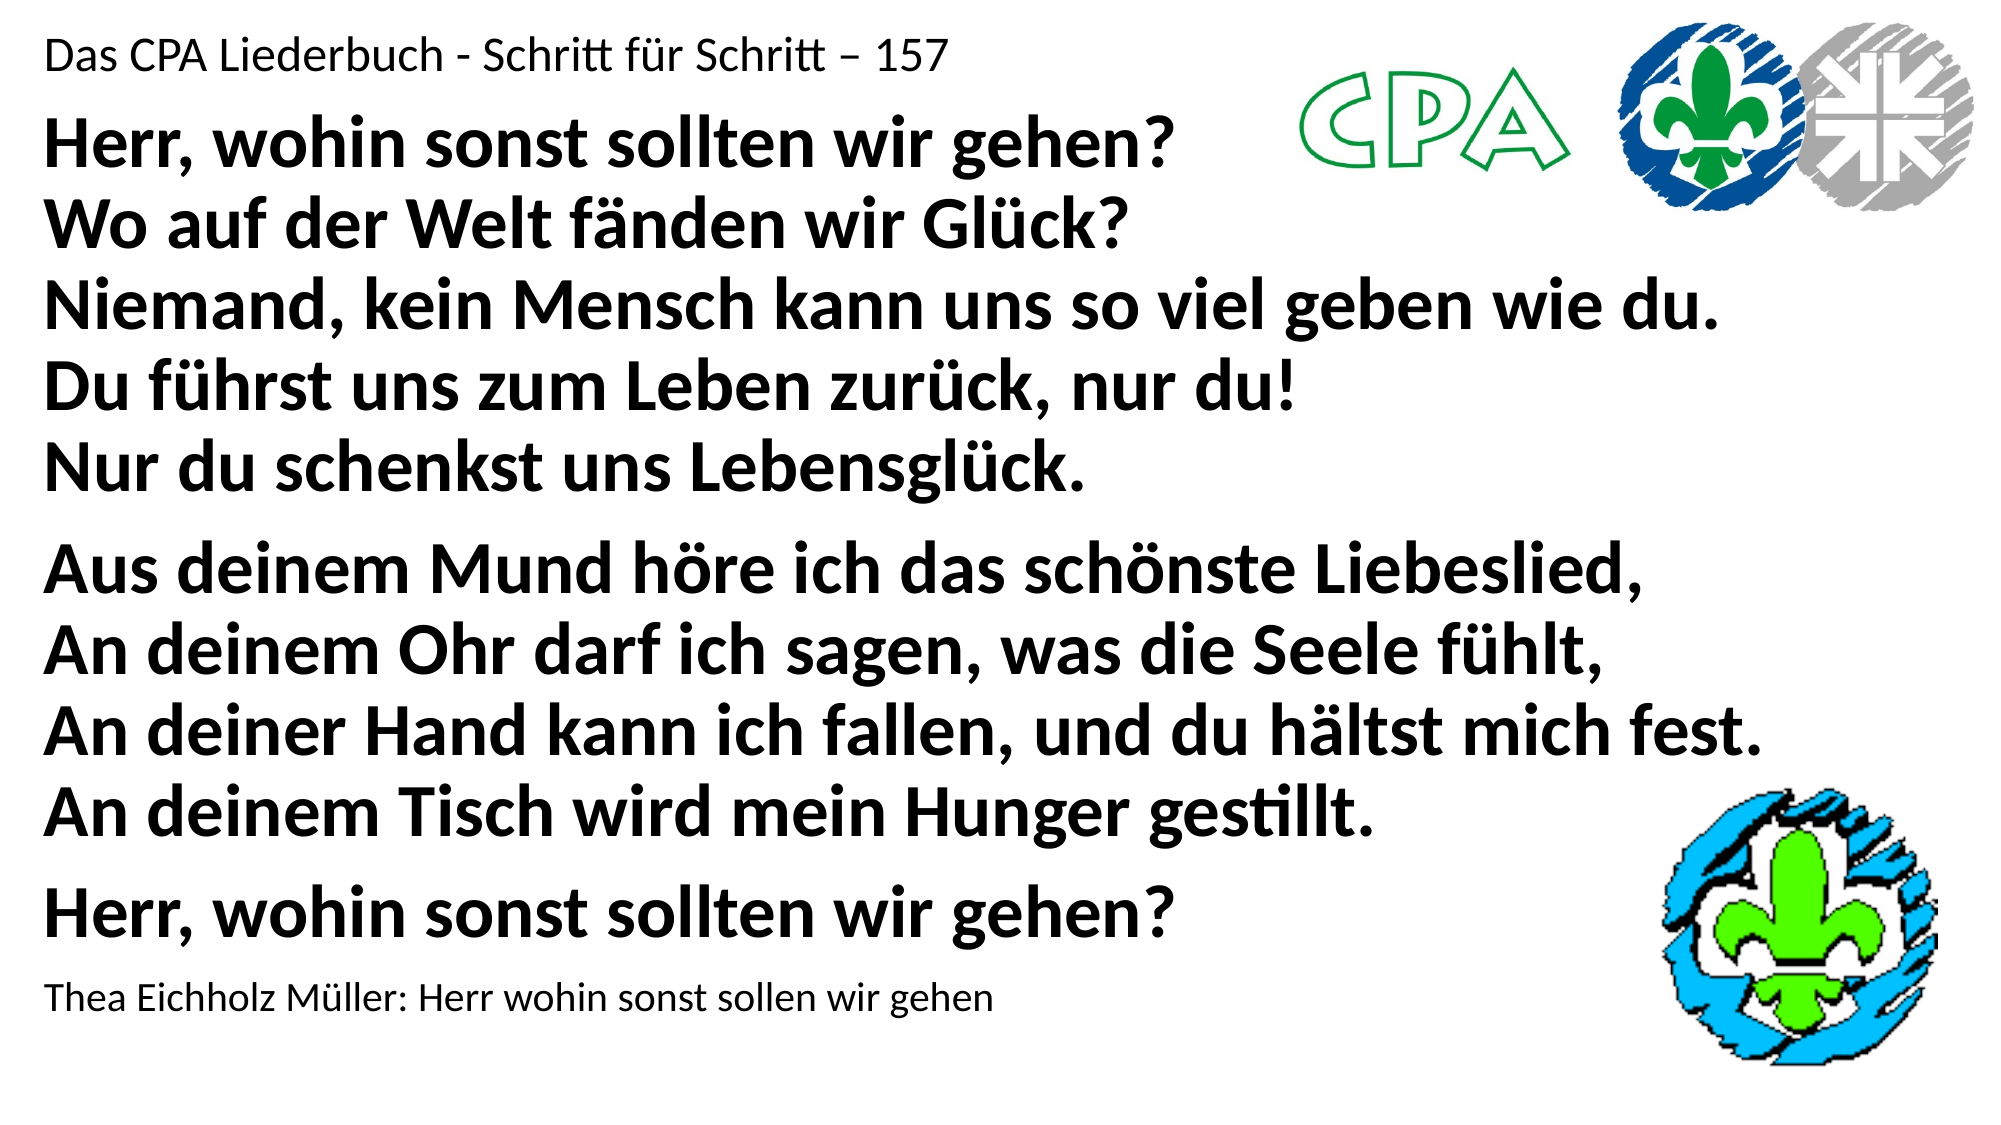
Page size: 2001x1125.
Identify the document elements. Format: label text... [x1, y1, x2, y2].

list Das CPA Liederbuch - Schritt für Schritt – 157 Herr, wohin sonst sollten wir gehen? Wo auf der Welt fänden wir Glück? Niemand, kein Mensch kann uns so viel geben wie du. Du führst uns zum Leben zurück, nur du! Nur du schenkst uns Lebensglück. Aus deinem Mund höre ich das schönste Liebeslied, An deinem Ohr darf ich sagen, was die Seele fühlt, An deiner Hand kann ich fallen, und du hältst mich fest. An deinem Tisch wird mein Hunger gestillt. Herr, wohin sonst sollten wir gehen? Thea Eichholz Müller: Herr wohin sonst sollen wir gehen [28, 20, 1988, 1105]
picture [1654, 786, 1938, 1070]
picture [1299, 20, 1976, 212]
